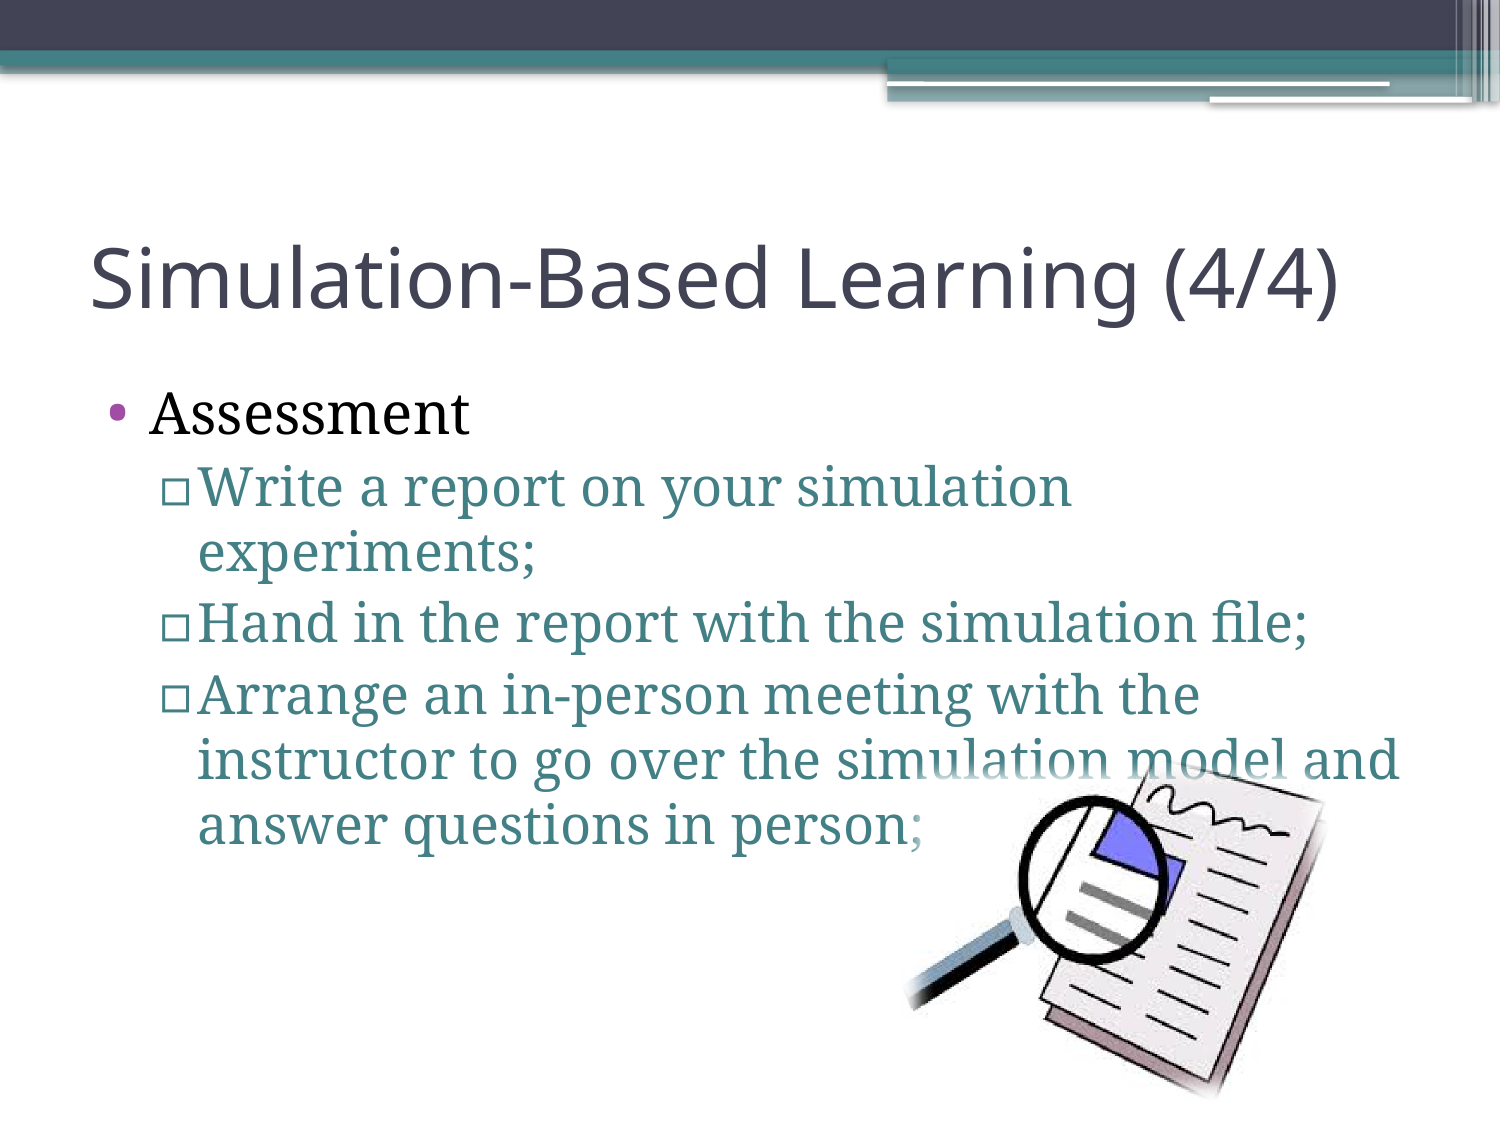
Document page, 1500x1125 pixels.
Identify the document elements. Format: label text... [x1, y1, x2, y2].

picture [899, 756, 1330, 1102]
list Assessment Write a report on your simulation experiments; Hand in the report with the simulation file; Arrange an in-person meeting with the instructor to go over the simulation model and answer questions in person; [75, 368, 1425, 1079]
title Simulation-Based Learning (4/4) [75, 187, 1425, 363]
